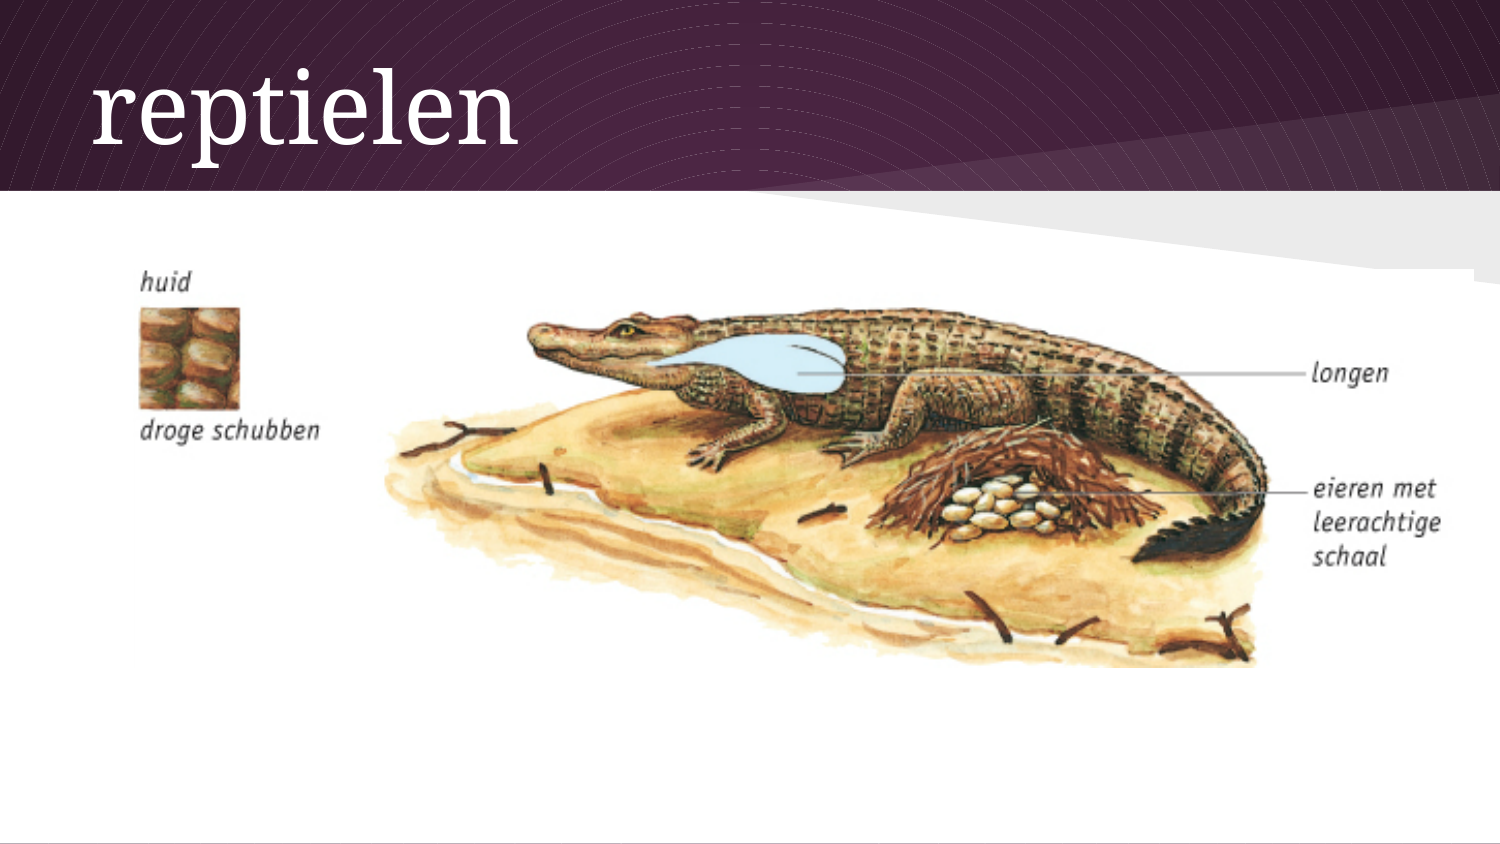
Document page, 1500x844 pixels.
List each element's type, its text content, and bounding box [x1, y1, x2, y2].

picture [133, 268, 1474, 668]
title reptielen [75, 33, 1425, 175]
